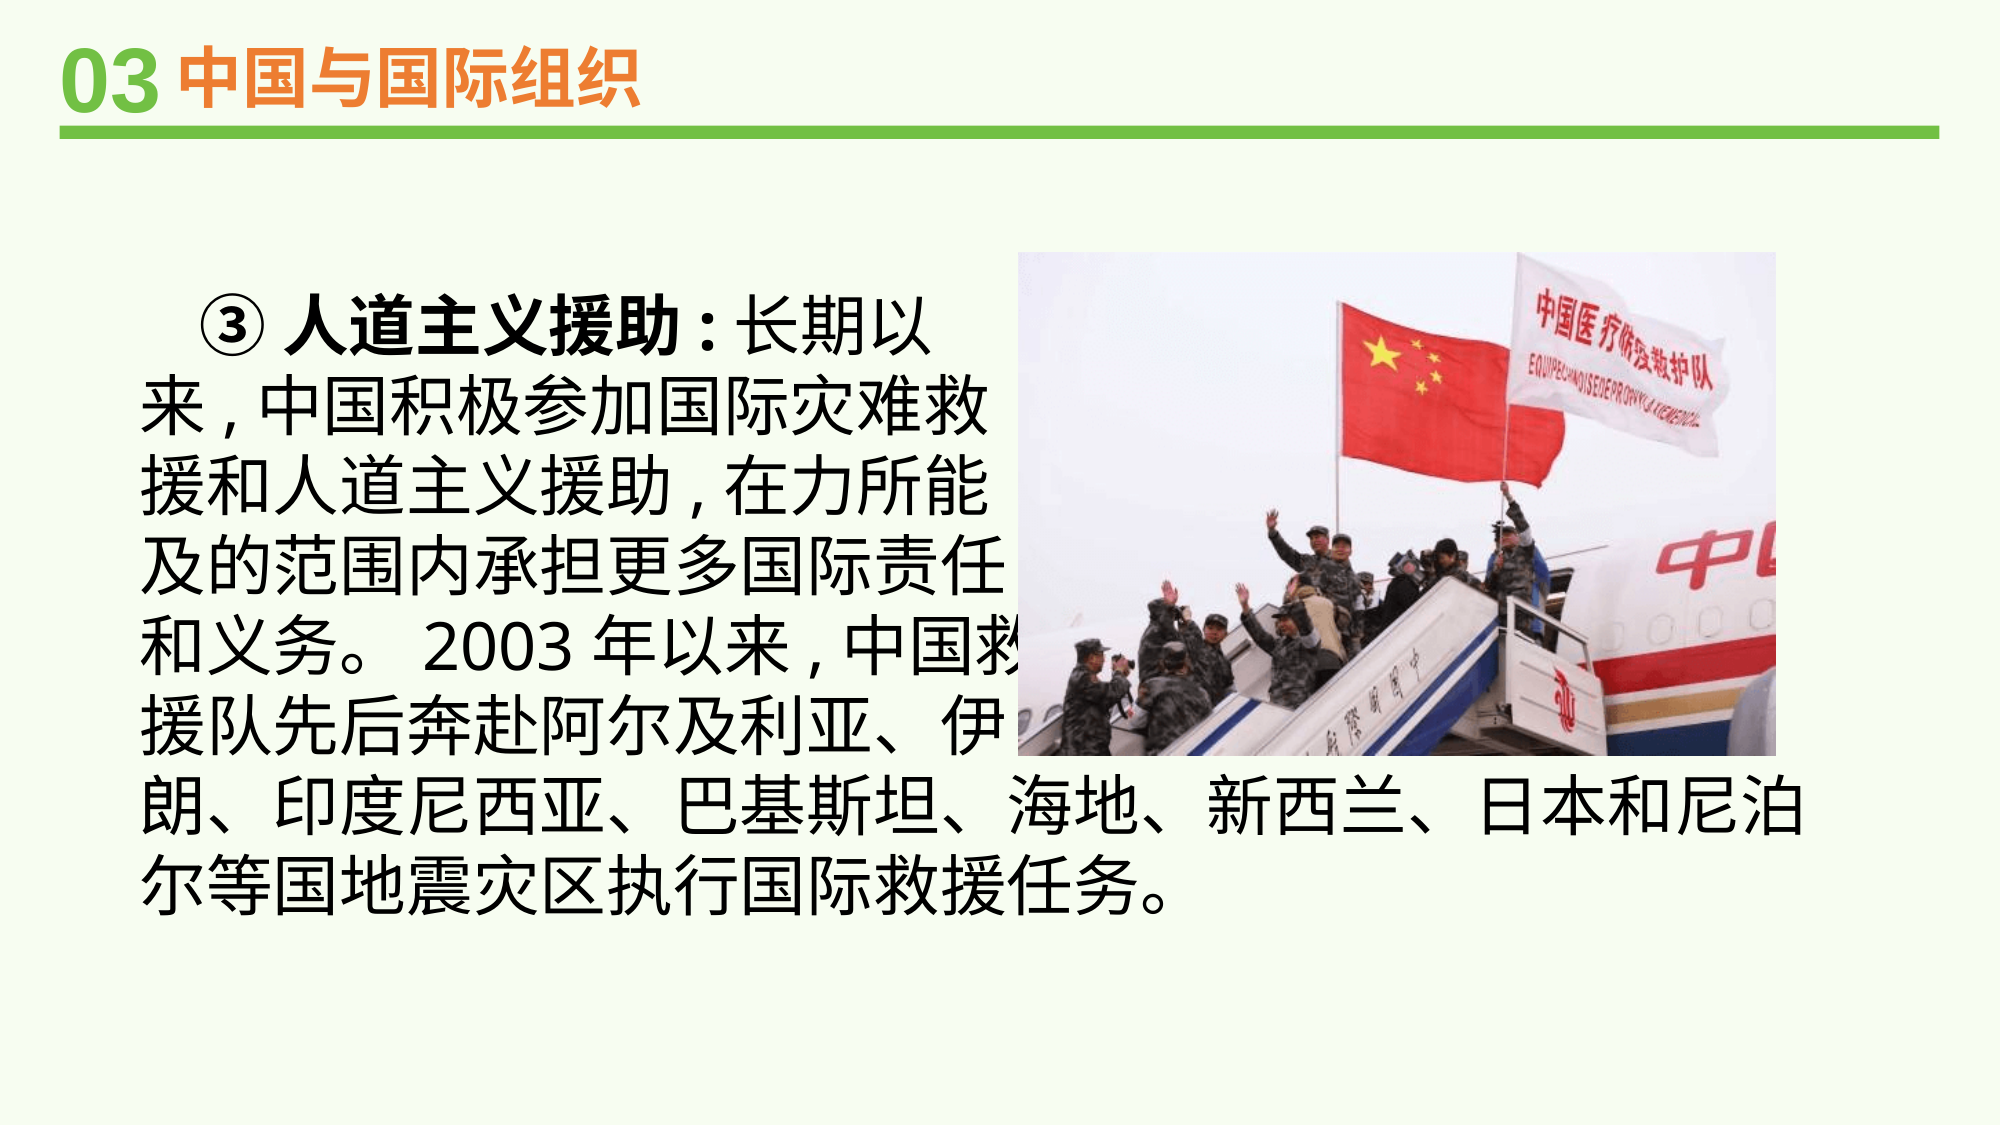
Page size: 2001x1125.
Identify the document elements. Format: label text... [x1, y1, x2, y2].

text_box ③人道主义援助:长期以 来,中国积极参加国际灾难救 援和人道主义援助,在力所能 及的范围内承担更多国际责任 和义务。2003年以来,中国救 援队先后奔赴阿尔及利亚、伊 朗、印度尼西亚、巴基斯坦、海地、新西兰、日本和尼泊尔等国地震灾区执行国际救援任务。 [124, 276, 1876, 931]
text_box [59, 125, 1940, 140]
picture [1018, 252, 1776, 756]
text_box 03 [59, 24, 161, 128]
text_box 中国与国际组织 [161, 28, 811, 123]
